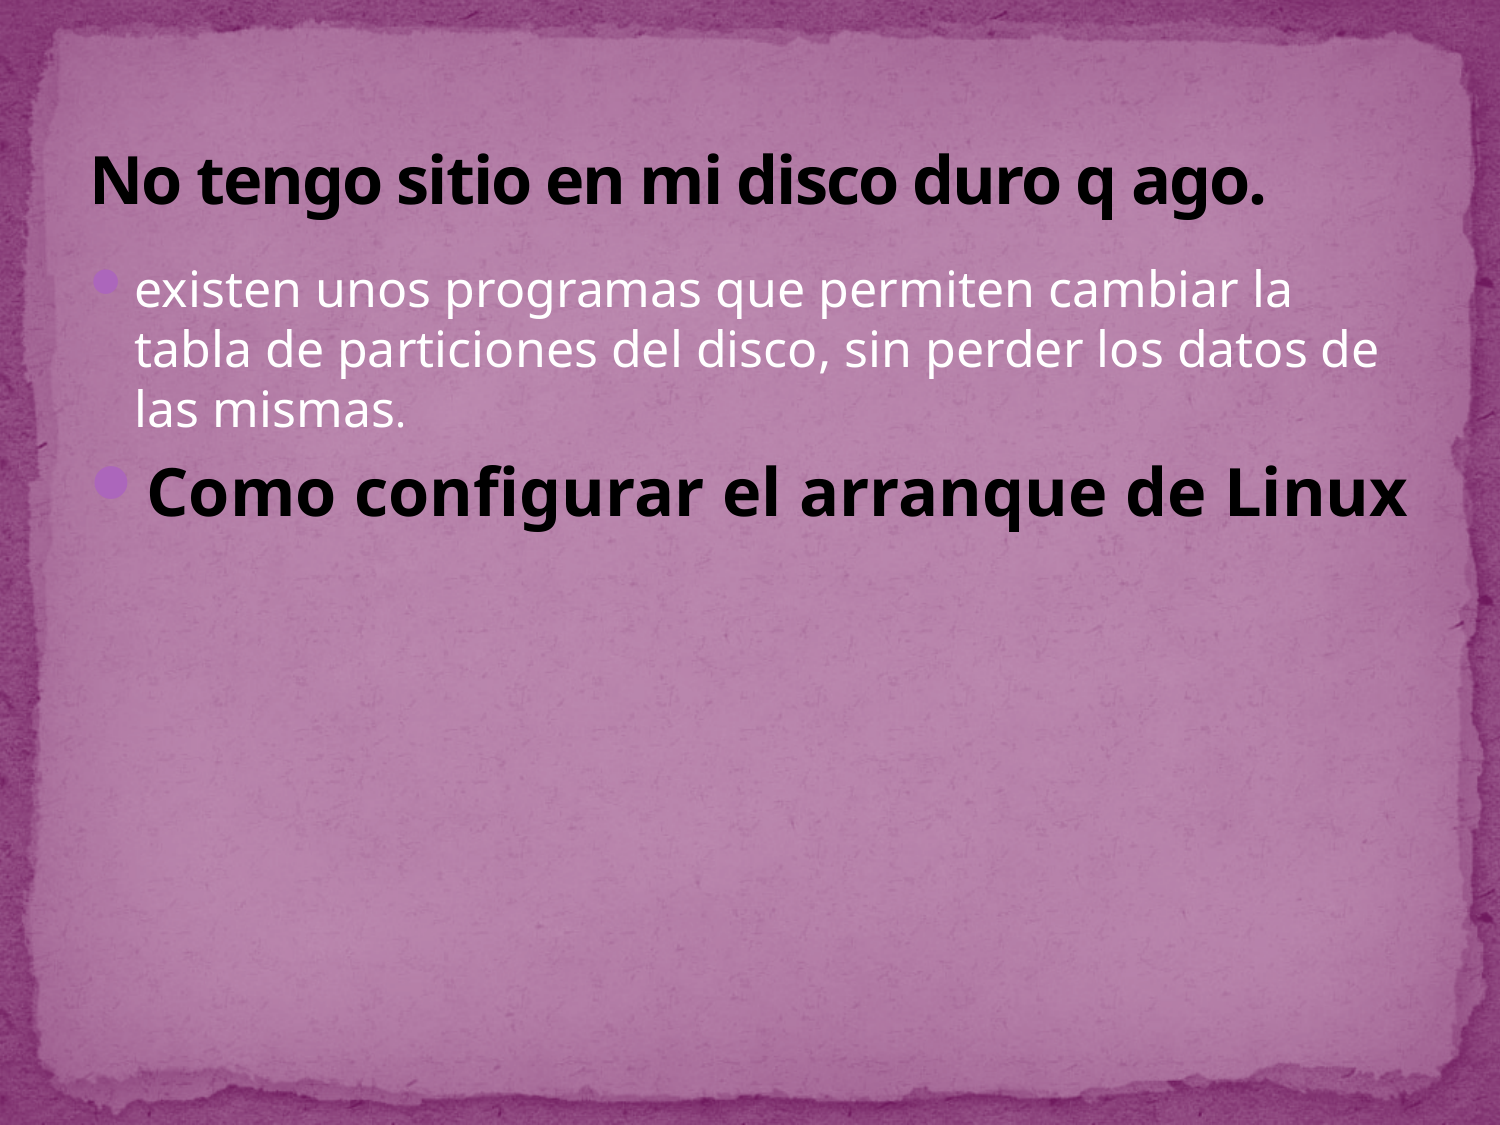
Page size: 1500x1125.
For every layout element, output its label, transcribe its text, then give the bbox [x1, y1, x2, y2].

title No tengo sitio en mi disco duro q ago. [74, 24, 1425, 225]
list existen unos programas que permiten cambiar la tabla de particiones del disco, sin perder los datos de las mismas. Como configurar el arranque de Linux [75, 249, 1425, 1000]
